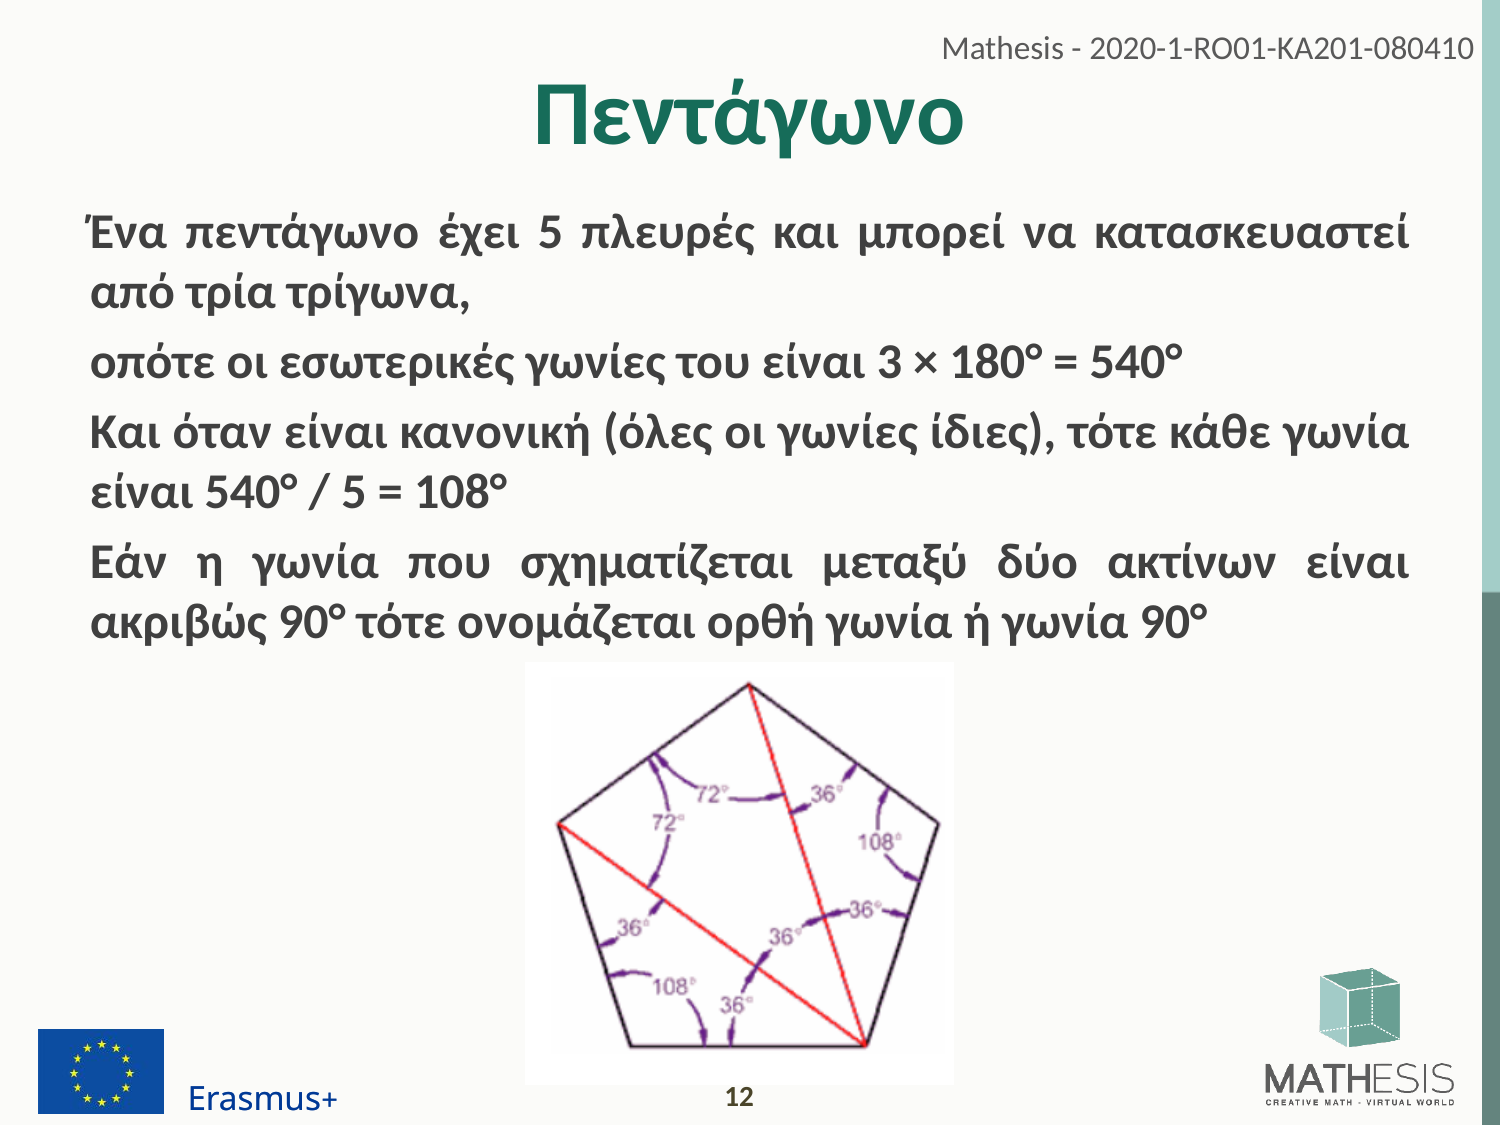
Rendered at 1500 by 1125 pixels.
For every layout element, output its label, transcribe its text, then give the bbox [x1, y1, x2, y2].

picture [38, 1029, 164, 1114]
title Πεντάγωνο [75, 45, 1425, 191]
picture [525, 662, 954, 1085]
list Ένα πεντάγωνο έχει 5 πλευρές και μπορεί να κατασκευαστεί από τρία τρίγωνα, οπότε οι εσωτερικές γωνίες του είναι 3 × 180° = 540° Και όταν είναι κανονική (όλες οι γωνίες ίδιες), τότε κάθε γωνία είναι 540° / 5 = 108° Εάν η γωνία που σχηματίζεται μεταξύ δύο ακτίνων είναι ακριβώς 90° τότε ονομάζεται ορθή γωνία ή γωνία 90° [75, 191, 1425, 934]
